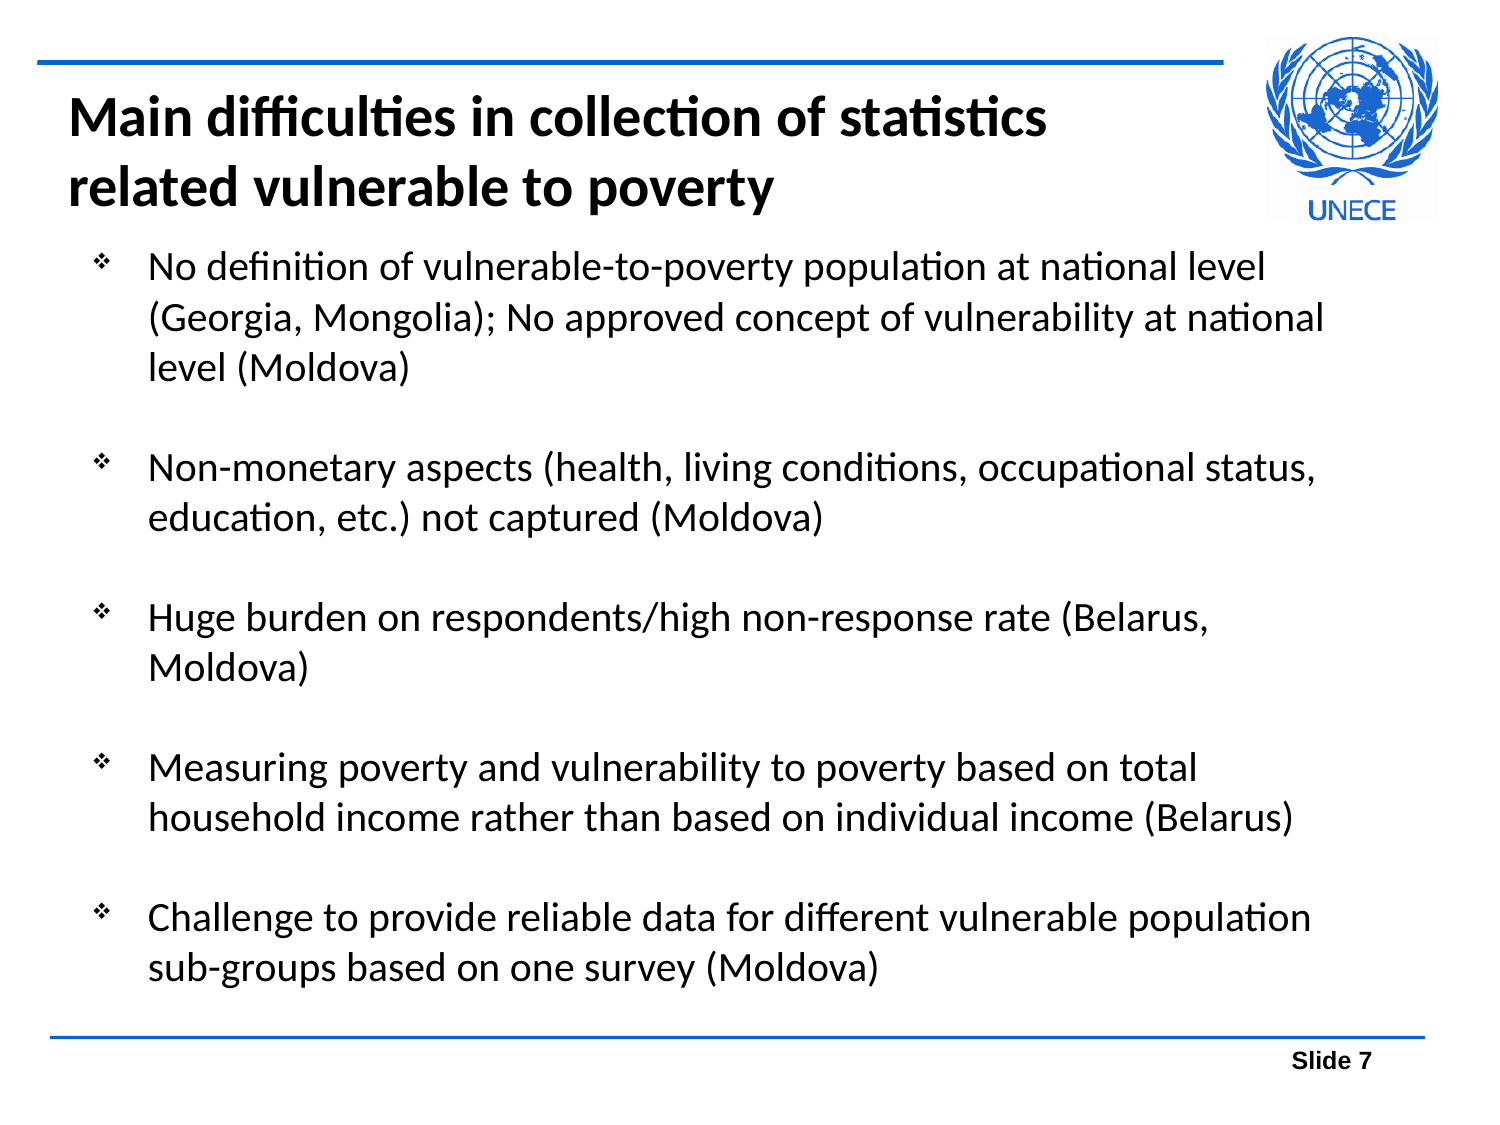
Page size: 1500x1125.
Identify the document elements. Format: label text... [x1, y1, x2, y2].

picture [1266, 37, 1438, 221]
list No definition of vulnerable-to-poverty population at national level (Georgia, Mongolia); No approved concept of vulnerability at national level (Moldova) Non-monetary aspects (health, living conditions, occupational status, education, etc.) not captured (Moldova) Huge burden on respondents/high non-response rate (Belarus, Moldova) Measuring poverty and vulnerability to poverty based on total household income rather than based on individual income (Belarus) Challenge to provide reliable data for different vulnerable population sub-groups based on one survey (Moldova) [76, 231, 1389, 1035]
title Main difficulties in collection of statistics related vulnerable to poverty [53, 66, 1216, 229]
